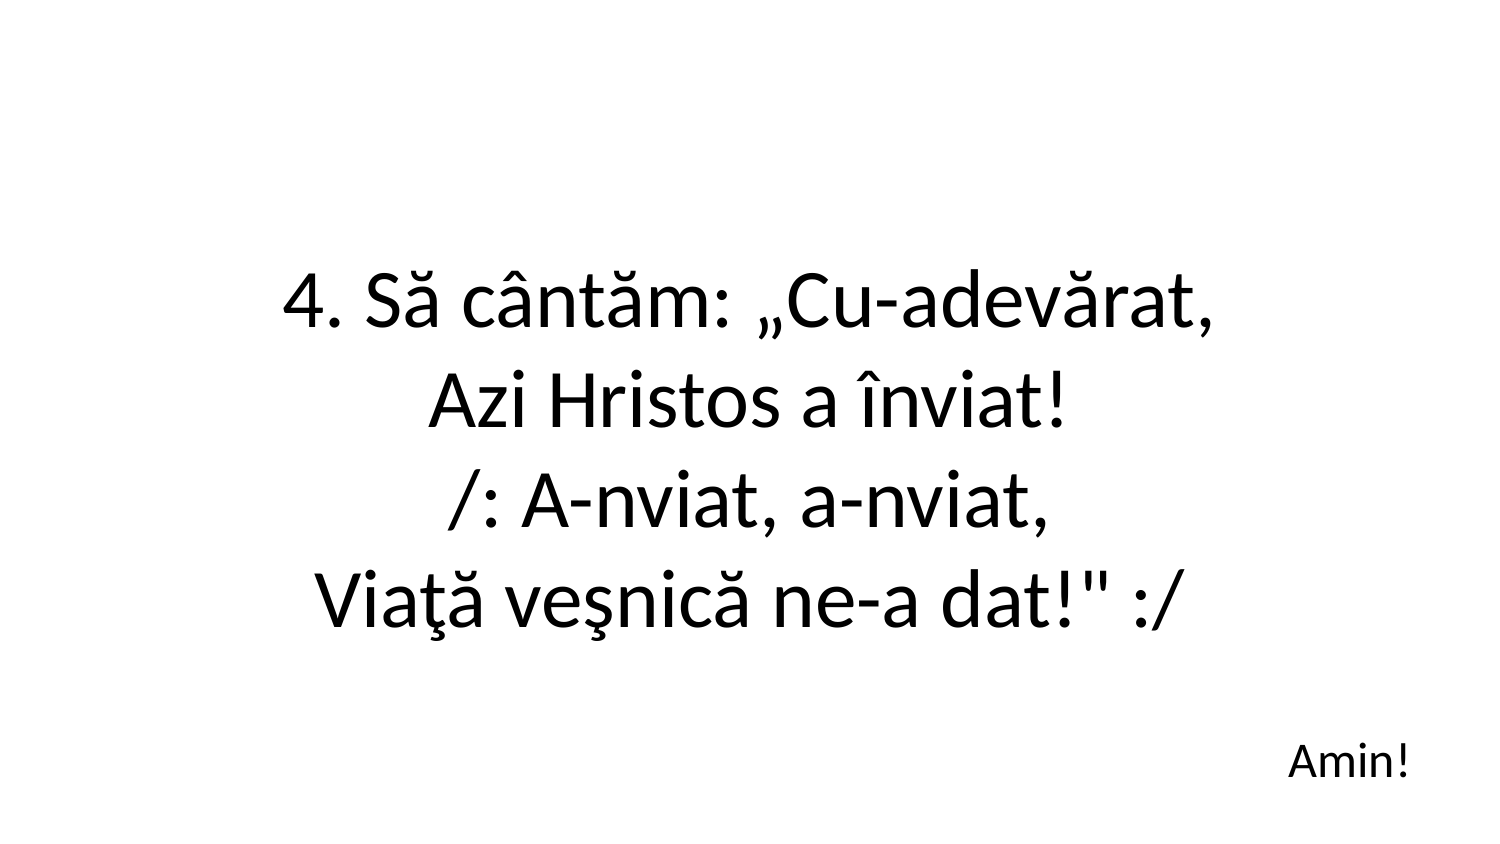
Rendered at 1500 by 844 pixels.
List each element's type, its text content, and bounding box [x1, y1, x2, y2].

text_box 4. Să cântăm: „Cu-adevărat, Azi Hristos a înviat! /: A-nviat, a-nviat, Viaţă veşnică ne-a dat!" :/ [267, 192, 1233, 652]
text_box Amin! [1273, 674, 1427, 795]
